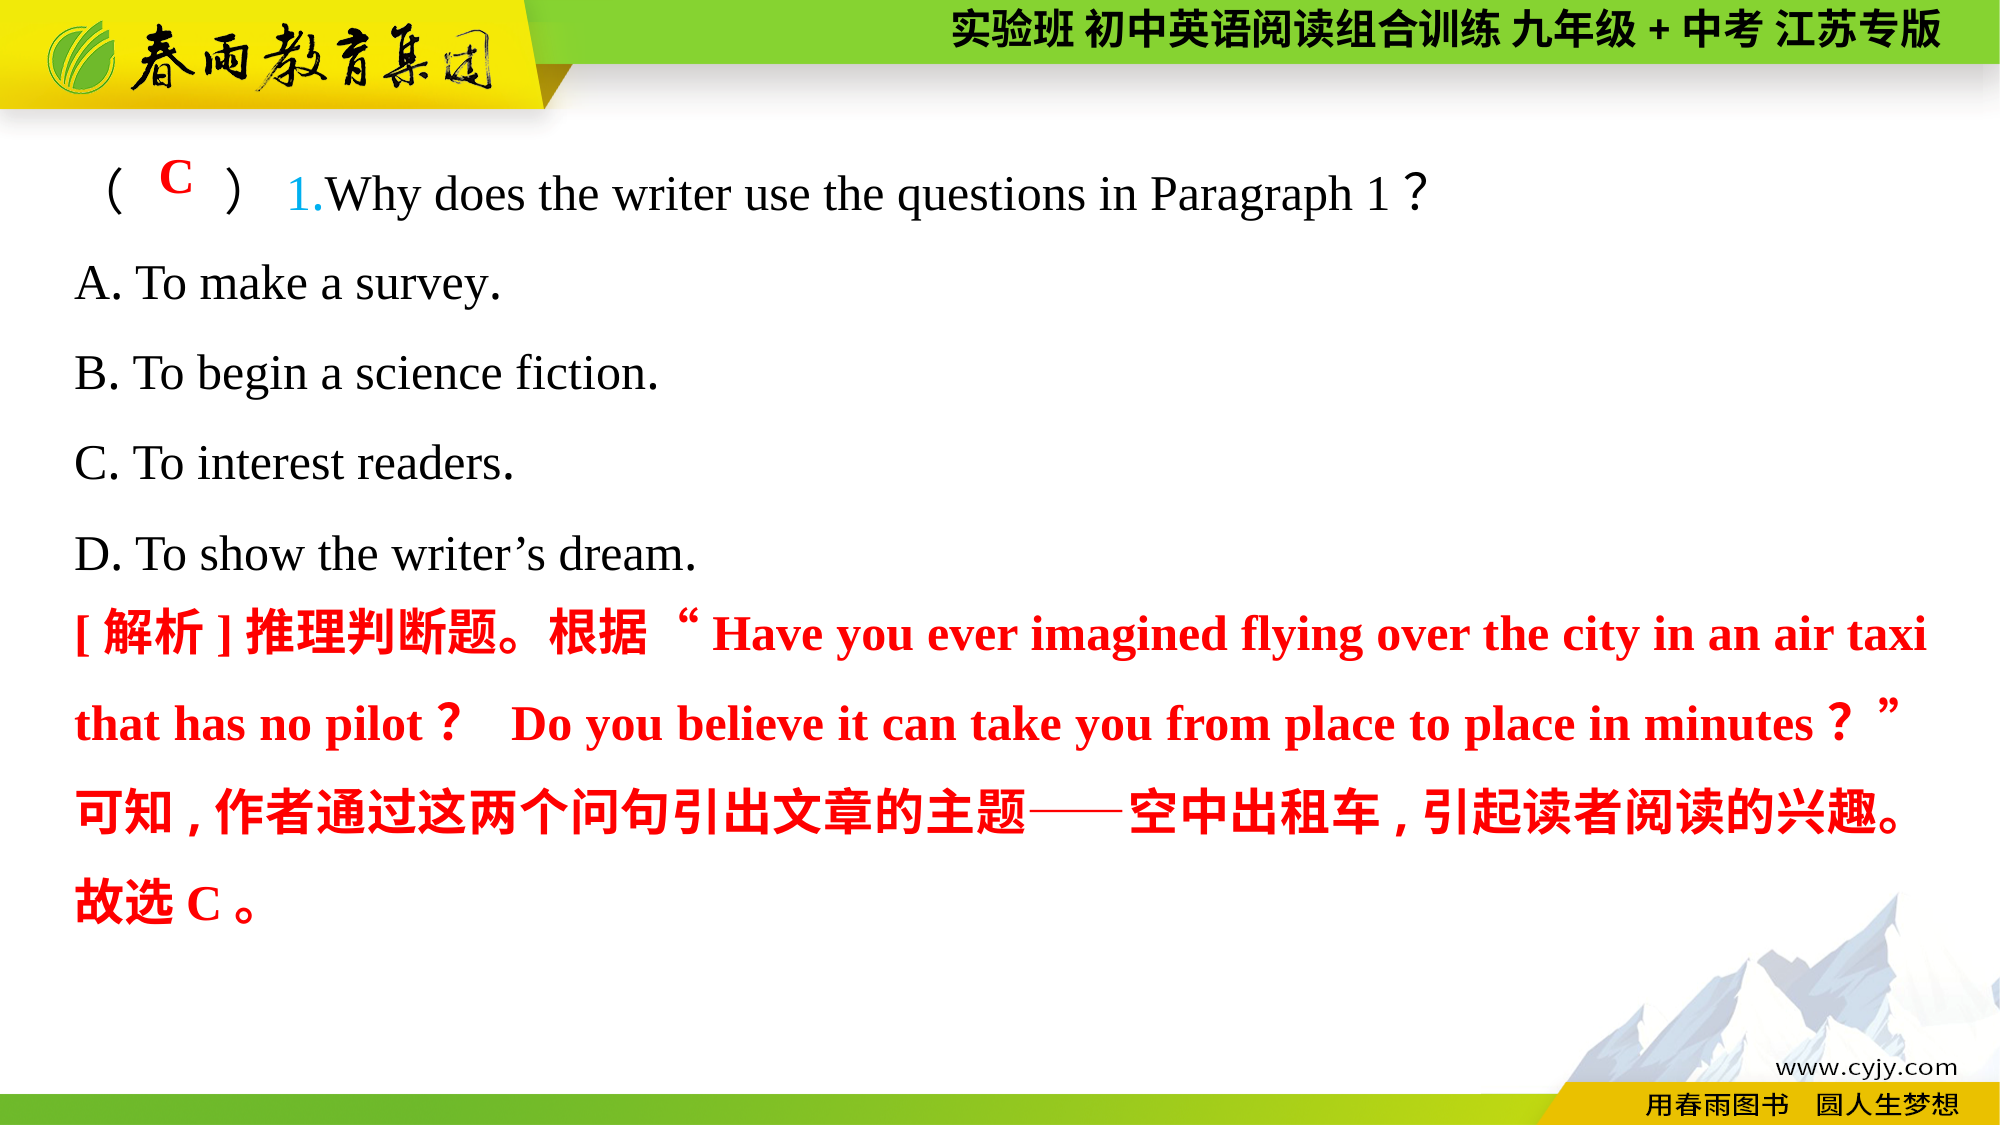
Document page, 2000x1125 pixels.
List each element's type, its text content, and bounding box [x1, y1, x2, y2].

text_box C [143, 136, 210, 211]
list （ ）1.Why does the writer use the questions in Paragraph 1？ A. To make a survey. B. To begin a science fiction. C. To interest readers. D. To show the writer’s dream. [59, 122, 1944, 562]
picture [0, 0, 2000, 1125]
text_box [解析]推理判断题。根据“Have you ever imagined flying over the city in an air taxi that has no pilot？ Do you believe it can take you from place to place in minutes？”可知,作者通过这两个问句引出文章的主题——空中出租车,引起读者阅读的兴趣。故选C。 [59, 562, 1944, 938]
